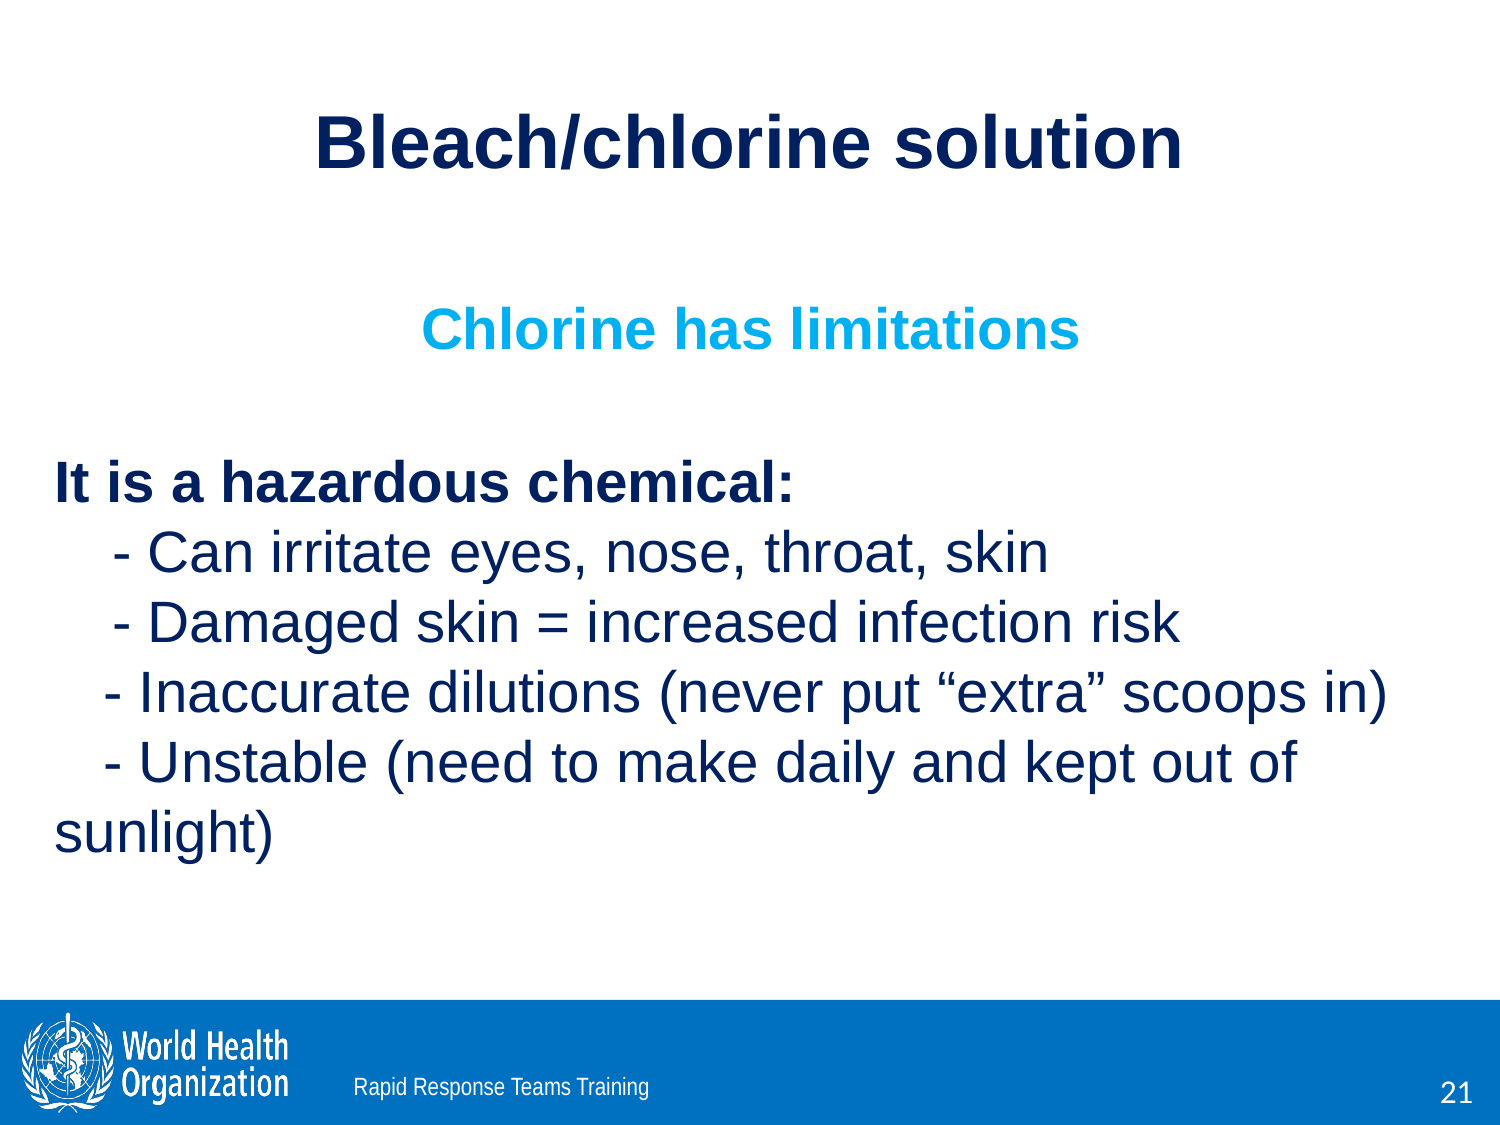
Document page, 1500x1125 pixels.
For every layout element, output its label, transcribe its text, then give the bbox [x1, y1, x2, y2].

text_box It is a hazardous chemical: - Can irritate eyes, nose, throat, skin - Damaged skin = increased infection risk - Inaccurate dilutions (never put “extra” scoops in) - Unstable (need to make daily and kept out of sunlight) [39, 444, 1465, 864]
title Bleach/chlorine solution [75, 45, 1425, 233]
picture [21, 1012, 288, 1113]
text_box Chlorine has limitations [421, 291, 1083, 362]
